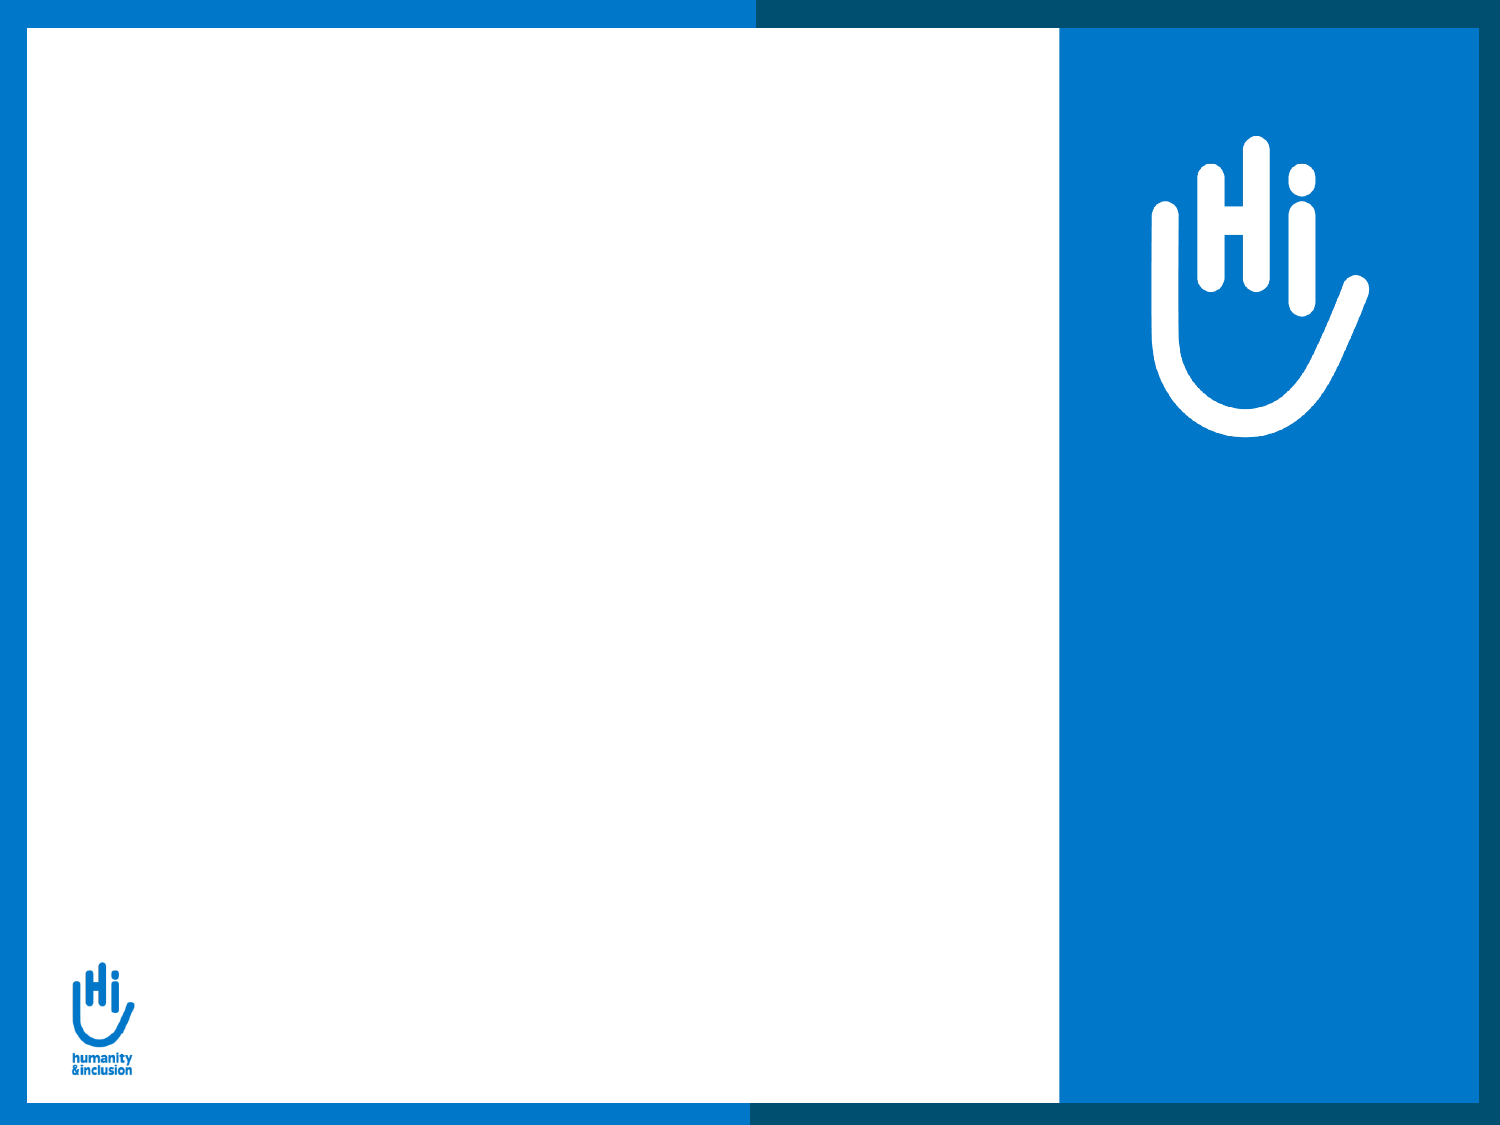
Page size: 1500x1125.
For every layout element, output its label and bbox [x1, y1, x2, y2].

picture [23, 26, 1060, 1106]
picture [1111, 93, 1401, 480]
